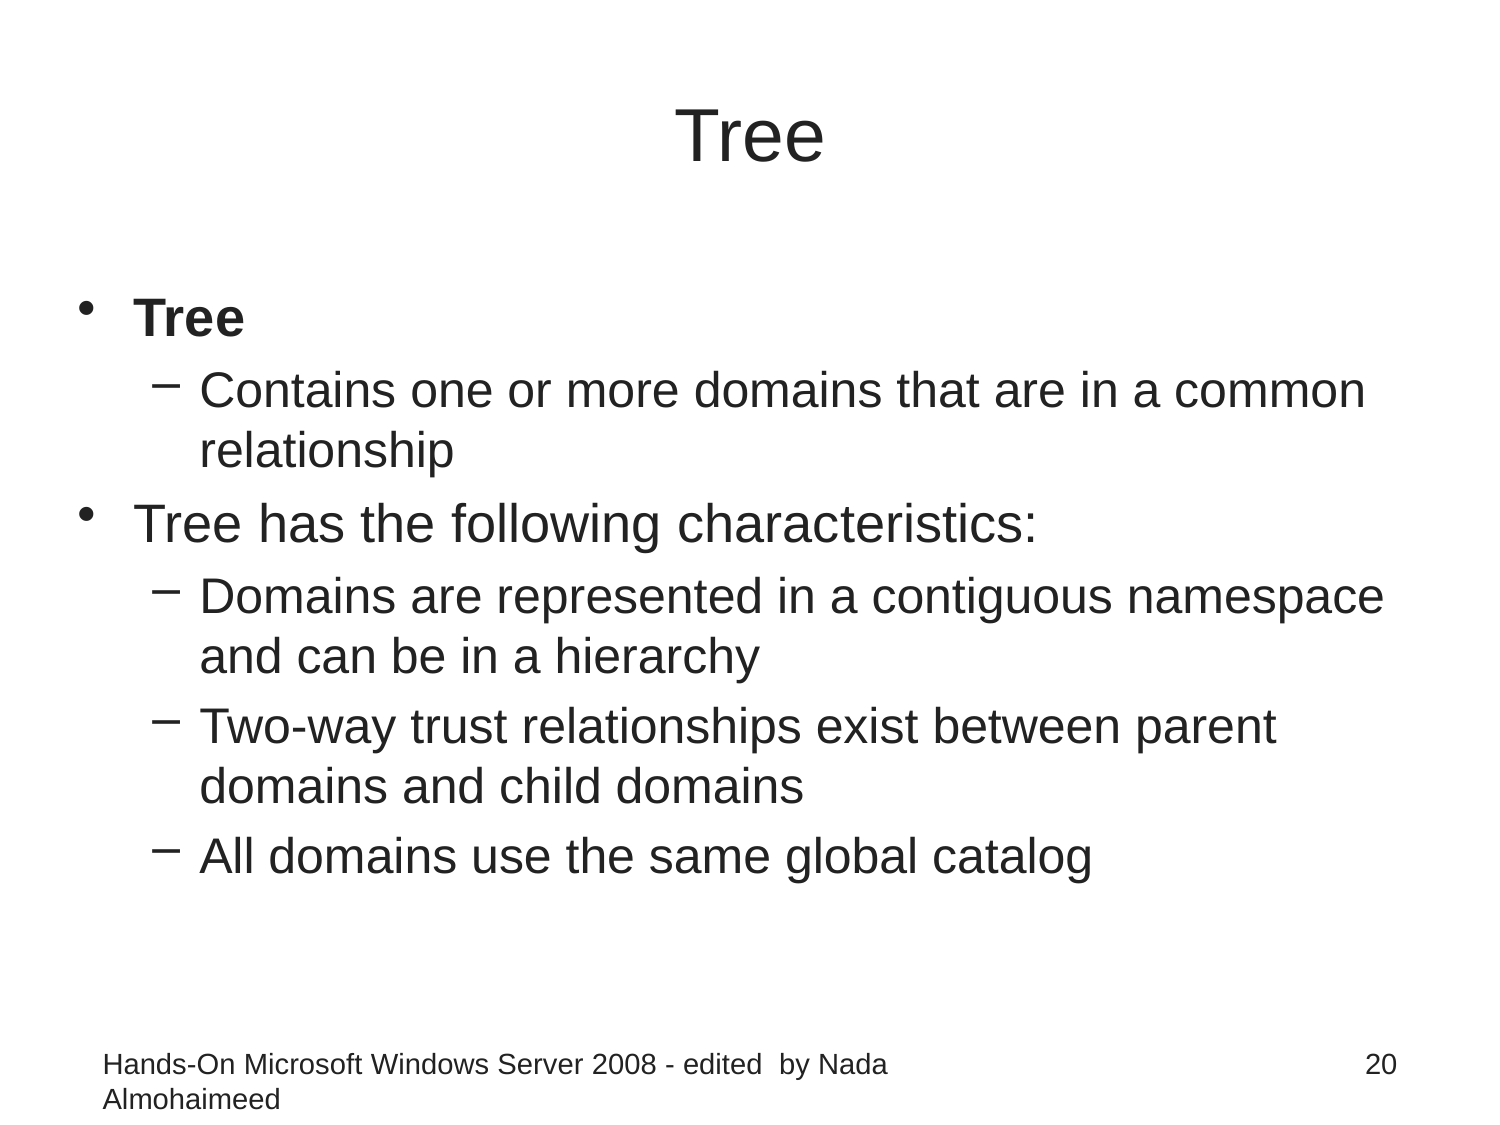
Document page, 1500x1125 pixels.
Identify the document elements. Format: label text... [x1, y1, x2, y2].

list Tree Contains one or more domains that are in a common relationship Tree has the following characteristics: Domains are represented in a contiguous namespace and can be in a hierarchy Two-way trust relationships exist between parent domains and child domains All domains use the same global catalog [62, 274, 1426, 1026]
title Tree [87, 37, 1413, 226]
slide_number 20 [1074, 1037, 1413, 1101]
footer Hands-On Microsoft Windows Server 2008 - edited by Nada Almohaimeed [87, 1037, 1051, 1101]
